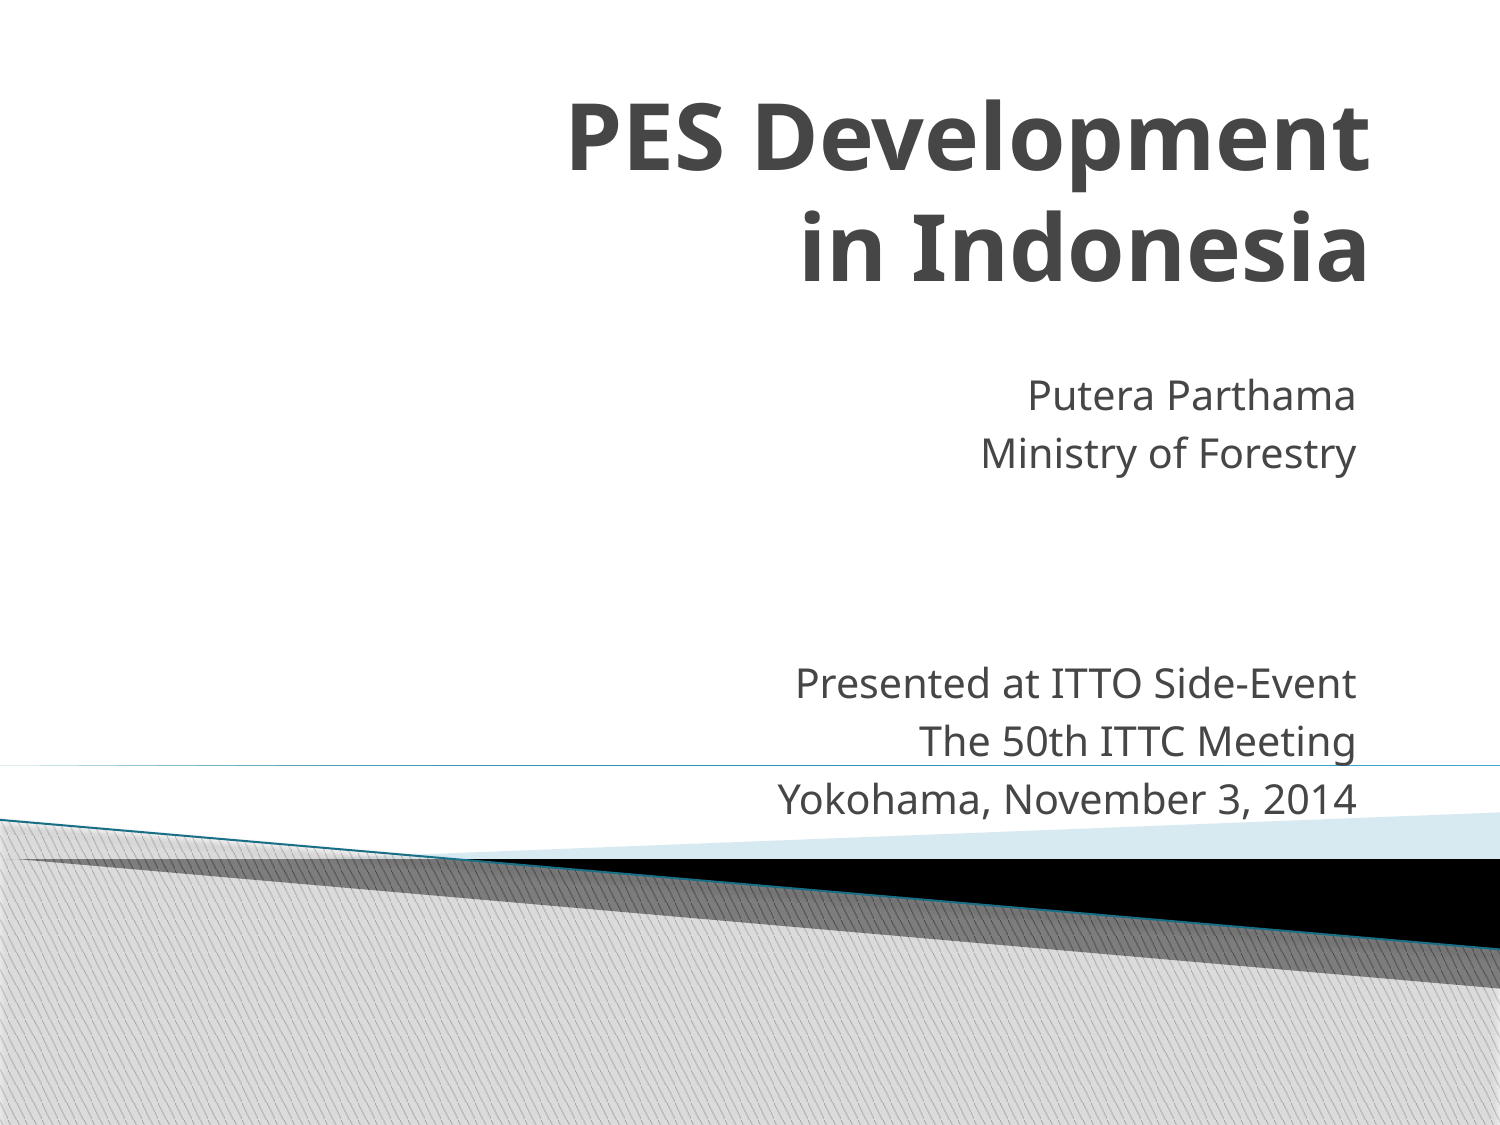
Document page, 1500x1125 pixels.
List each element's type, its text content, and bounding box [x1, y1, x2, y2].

subtitle Putera Parthama Ministry of Forestry Presented at ITTO Side-Event The 50th ITTC Meeting Yokohama, November 3, 2014 [324, 361, 1375, 835]
title PES Development in Indonesia [525, 66, 1388, 308]
picture [5, 859, 1500, 989]
